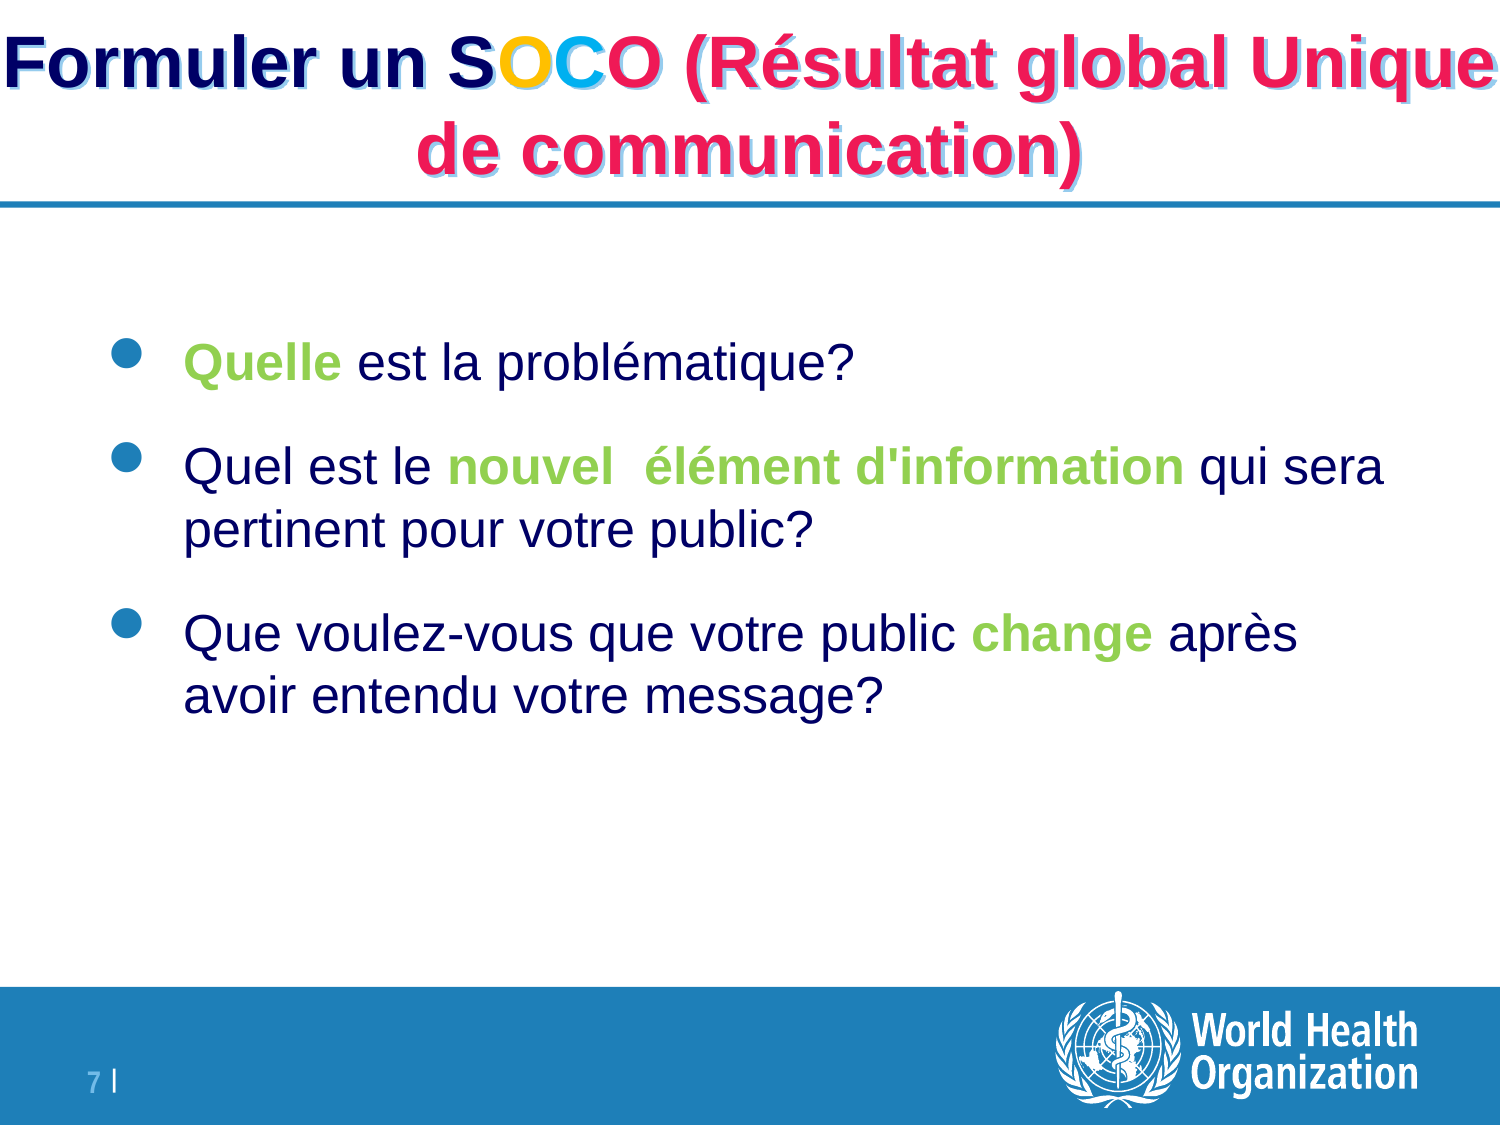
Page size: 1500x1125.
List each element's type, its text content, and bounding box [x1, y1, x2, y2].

list Quelle est la problématique? Quel est le nouvel élément d'information qui sera pertinent pour votre public? Que voulez-vous que votre public change après avoir entendu votre message? [107, 224, 1423, 981]
title Formuler un SOCO (Résultat global Unique de communication) [0, 0, 1500, 204]
